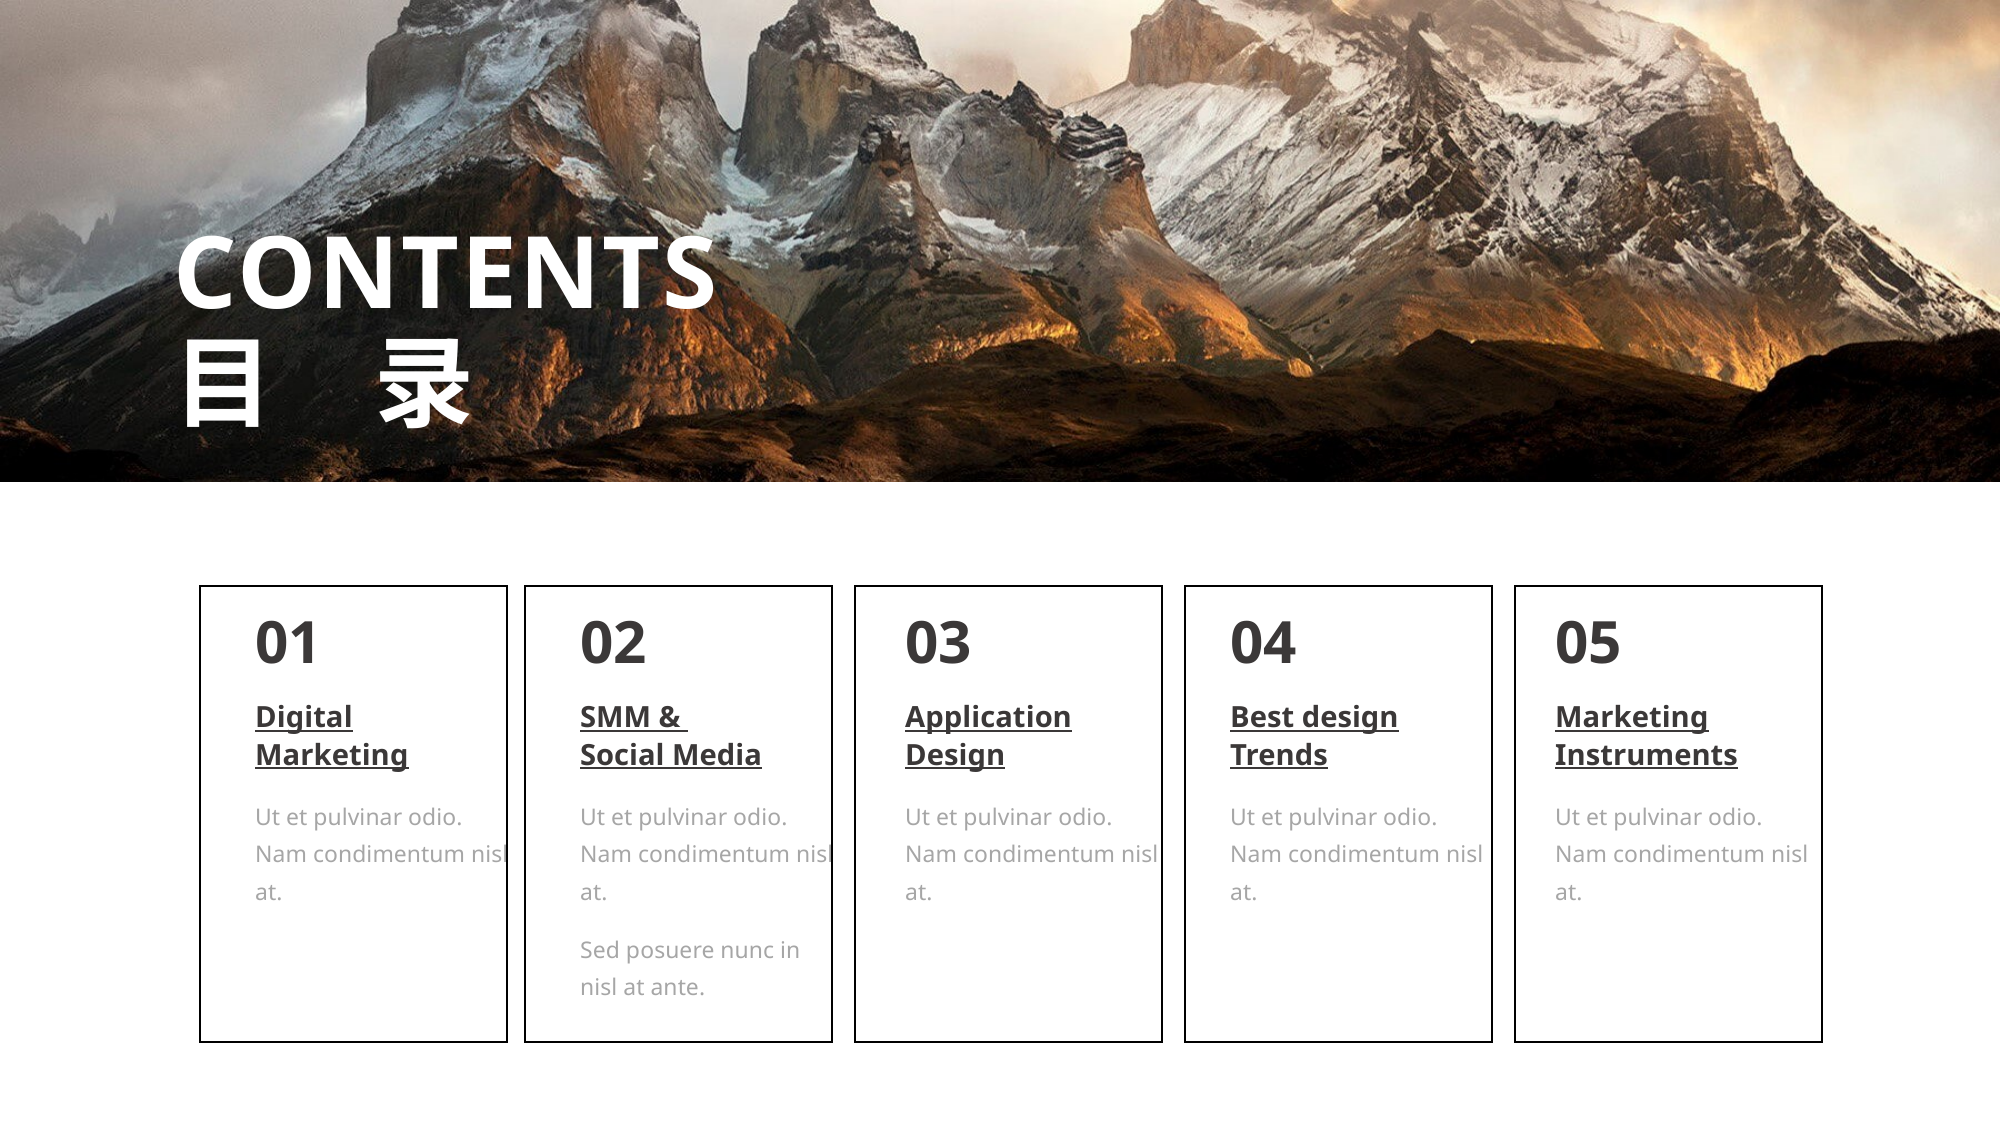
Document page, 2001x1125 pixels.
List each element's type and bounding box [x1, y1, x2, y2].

text_box [1514, 586, 1825, 1043]
text_box [524, 586, 850, 1071]
text_box [1184, 586, 1500, 1043]
picture [0, 0, 2000, 482]
text_box [199, 586, 524, 1043]
text_box [854, 586, 1175, 1043]
